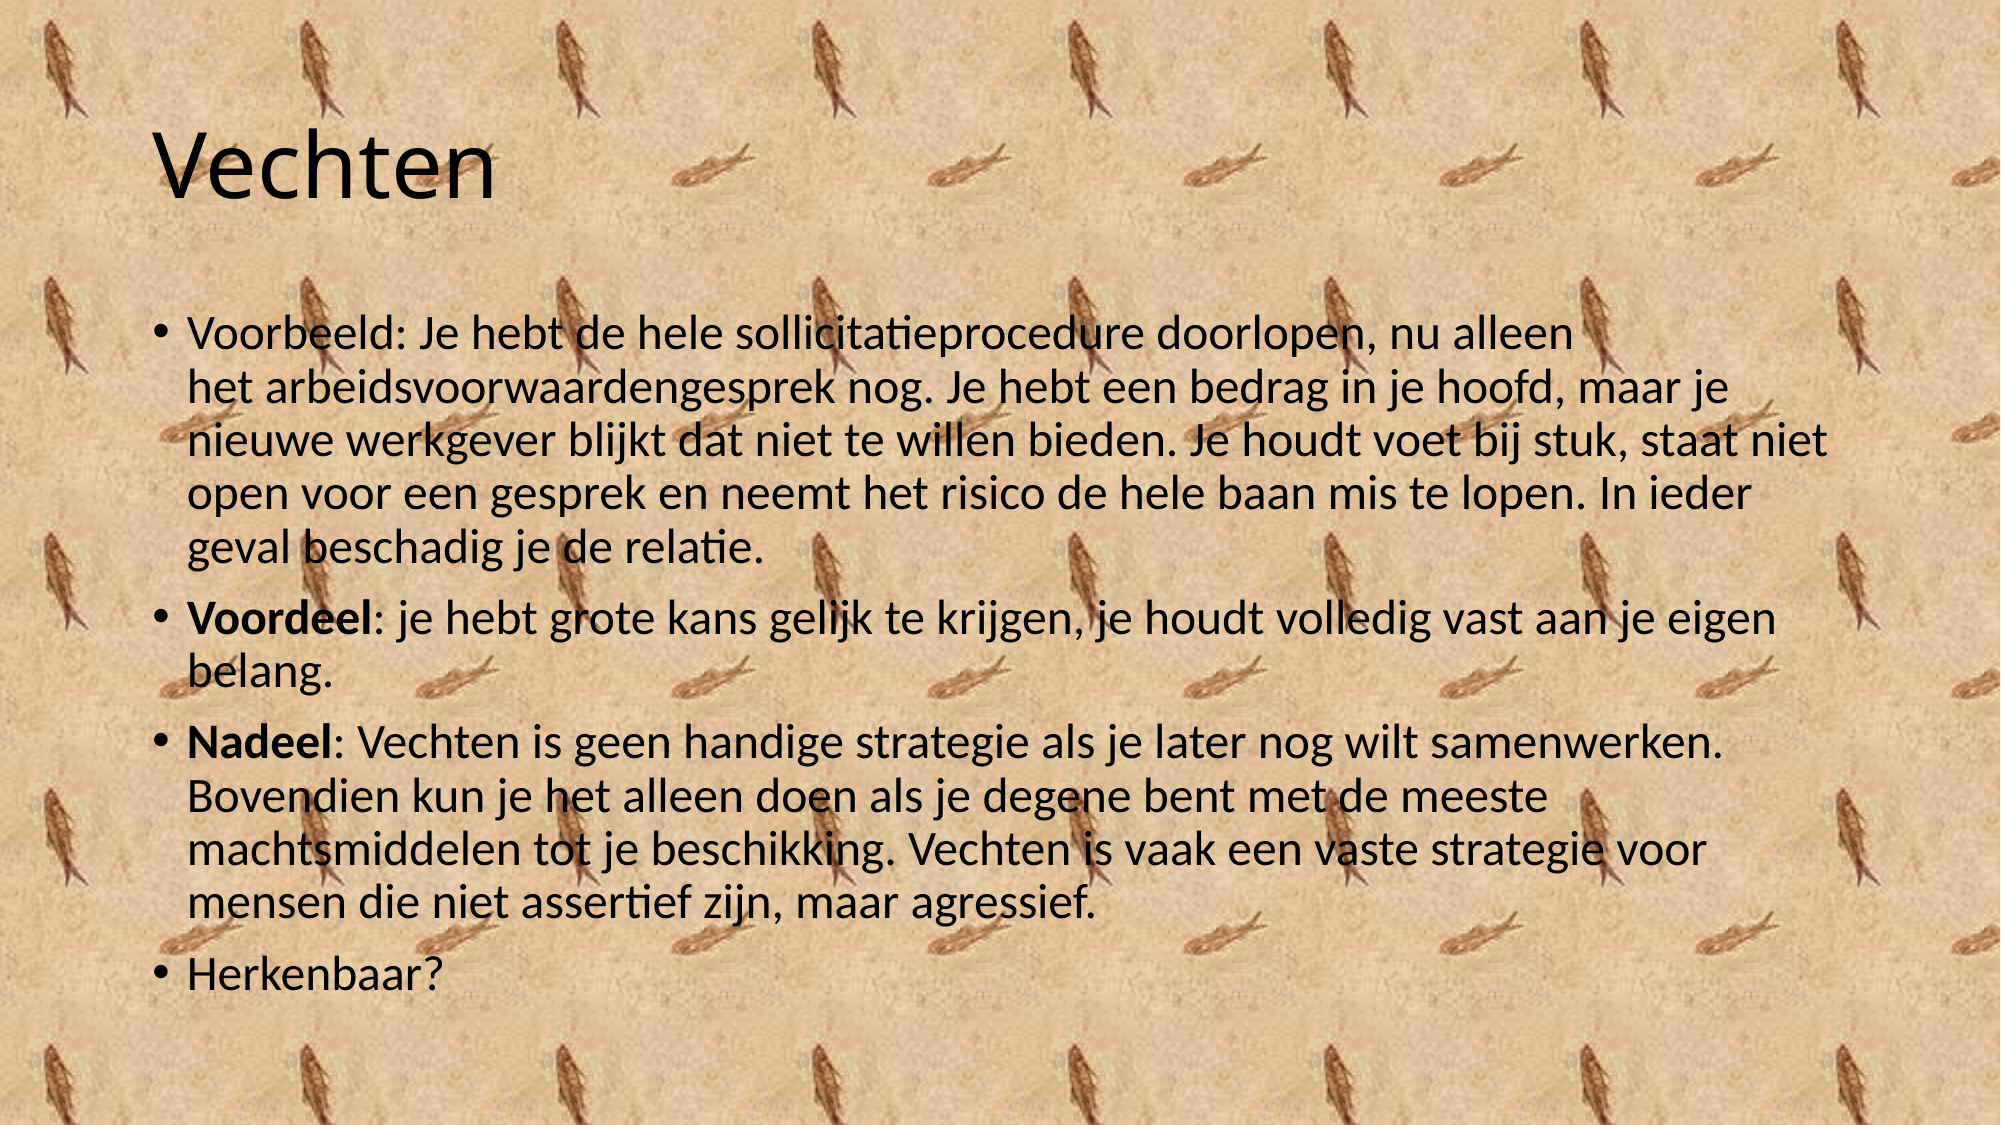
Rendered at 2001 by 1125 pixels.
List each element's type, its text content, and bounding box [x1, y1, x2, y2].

list Voorbeeld: Je hebt de hele sollicitatieprocedure doorlopen, nu alleen het arbeidsvoorwaardengesprek nog. Je hebt een bedrag in je hoofd, maar je nieuwe werkgever blijkt dat niet te willen bieden. Je houdt voet bij stuk, staat niet open voor een gesprek en neemt het risico de hele baan mis te lopen. In ieder geval beschadig je de relatie. Voordeel: je hebt grote kans gelijk te krijgen, je houdt volledig vast aan je eigen belang. Nadeel: Vechten is geen handige strategie als je later nog wilt samenwerken. Bovendien kun je het alleen doen als je degene bent met de meeste machtsmiddelen tot je beschikking. Vechten is vaak een vaste strategie voor mensen die niet assertief zijn, maar agressief. Herkenbaar? [137, 299, 1863, 1014]
picture [0, 0, 2001, 1125]
title Vechten [137, 59, 1863, 278]
